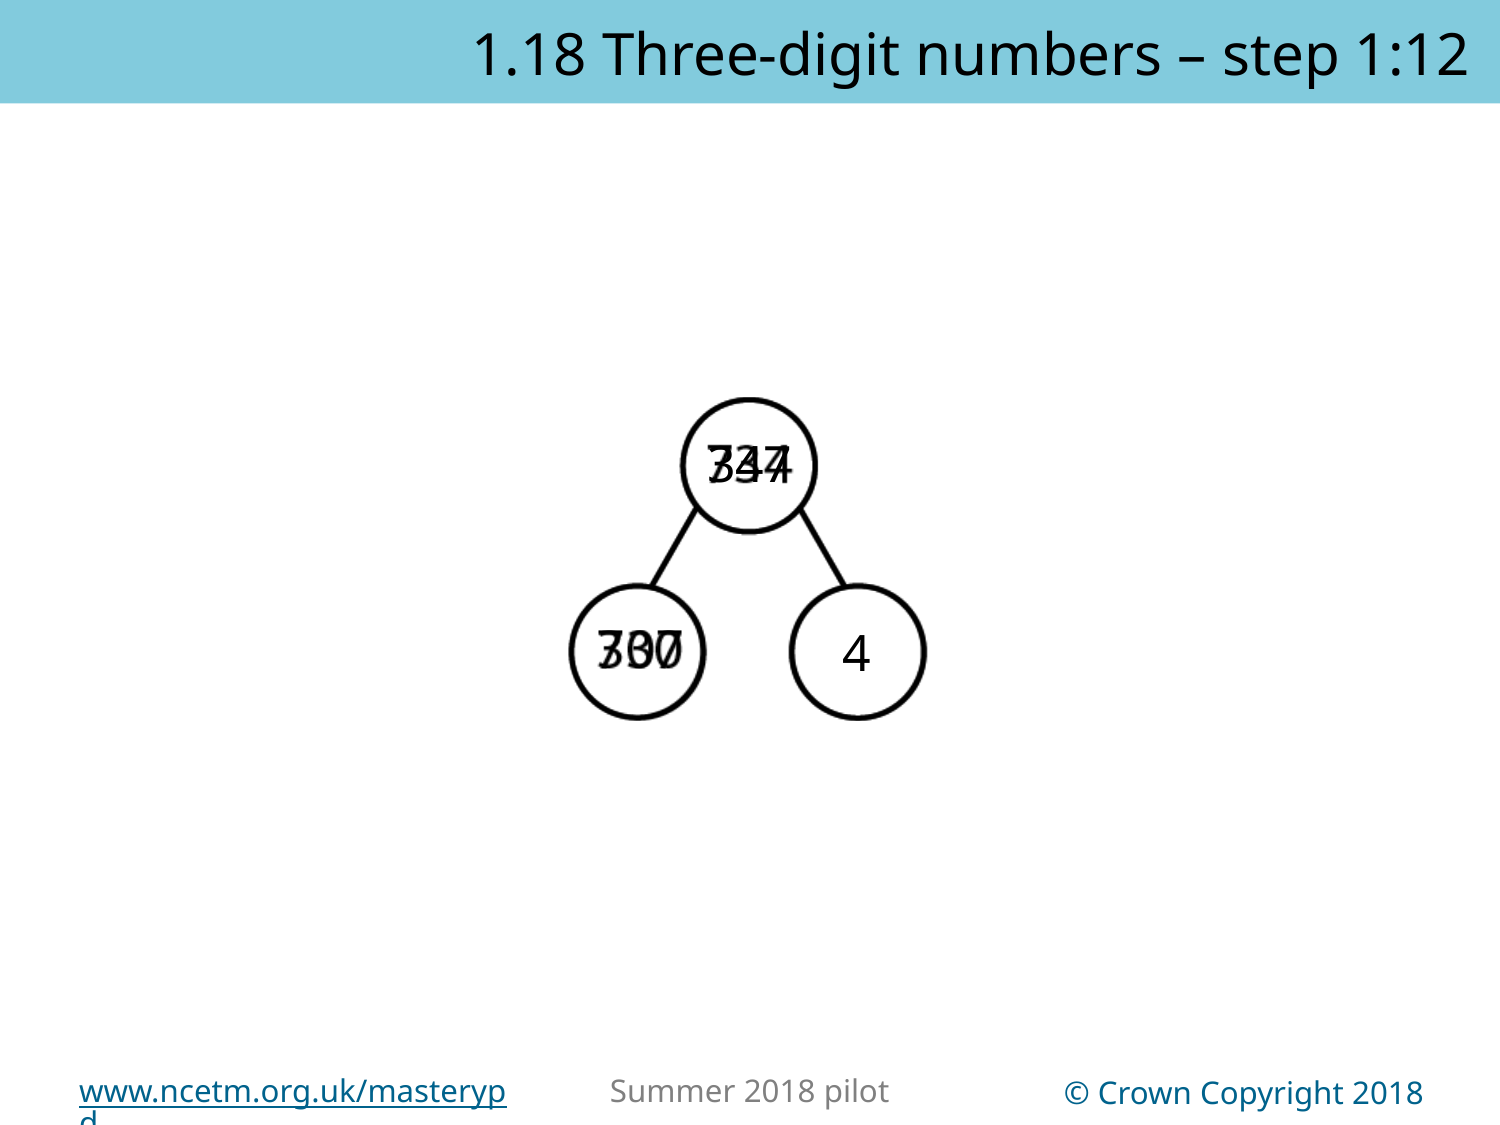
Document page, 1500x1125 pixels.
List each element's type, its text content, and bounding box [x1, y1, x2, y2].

picture [414, 373, 1086, 751]
list 1.18 Three-digit numbers – step 1:12 [0, 0, 1500, 104]
